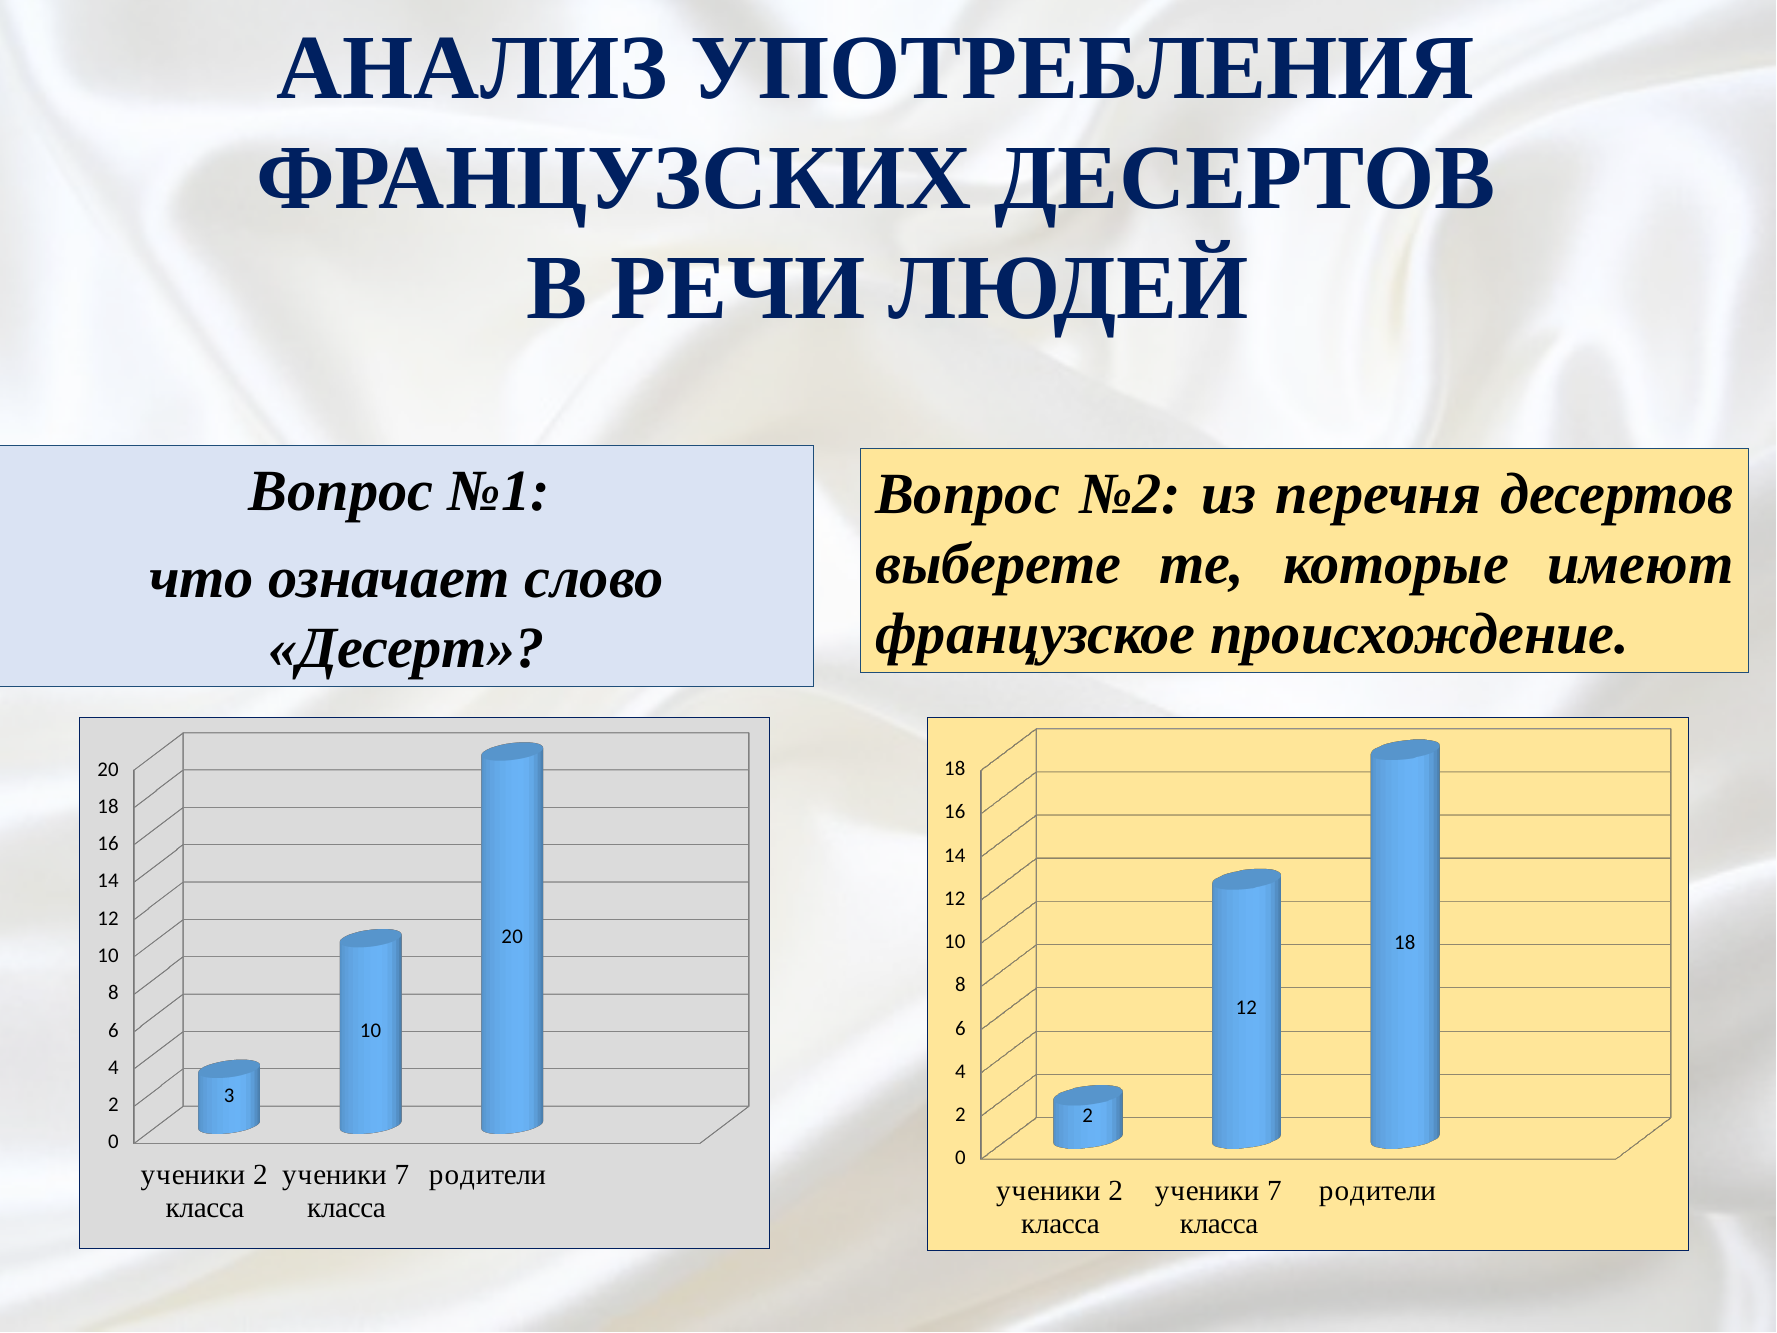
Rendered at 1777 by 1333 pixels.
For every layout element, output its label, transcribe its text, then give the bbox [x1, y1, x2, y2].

text_box АНАЛИЗ УПОТРЕБЛЕНИЯ ФРАНЦУЗСКИХ ДЕСЕРТОВ В РЕЧИ ЛЮДЕЙ [0, 0, 1776, 345]
text_box Вопрос №2: из перечня десертов выберете те, которые имеют французское происхождение. [860, 448, 1749, 673]
text_box Вопрос №1: что означает слово «Десерт»? [0, 445, 814, 687]
chart [927, 717, 1689, 1251]
chart [79, 717, 770, 1249]
